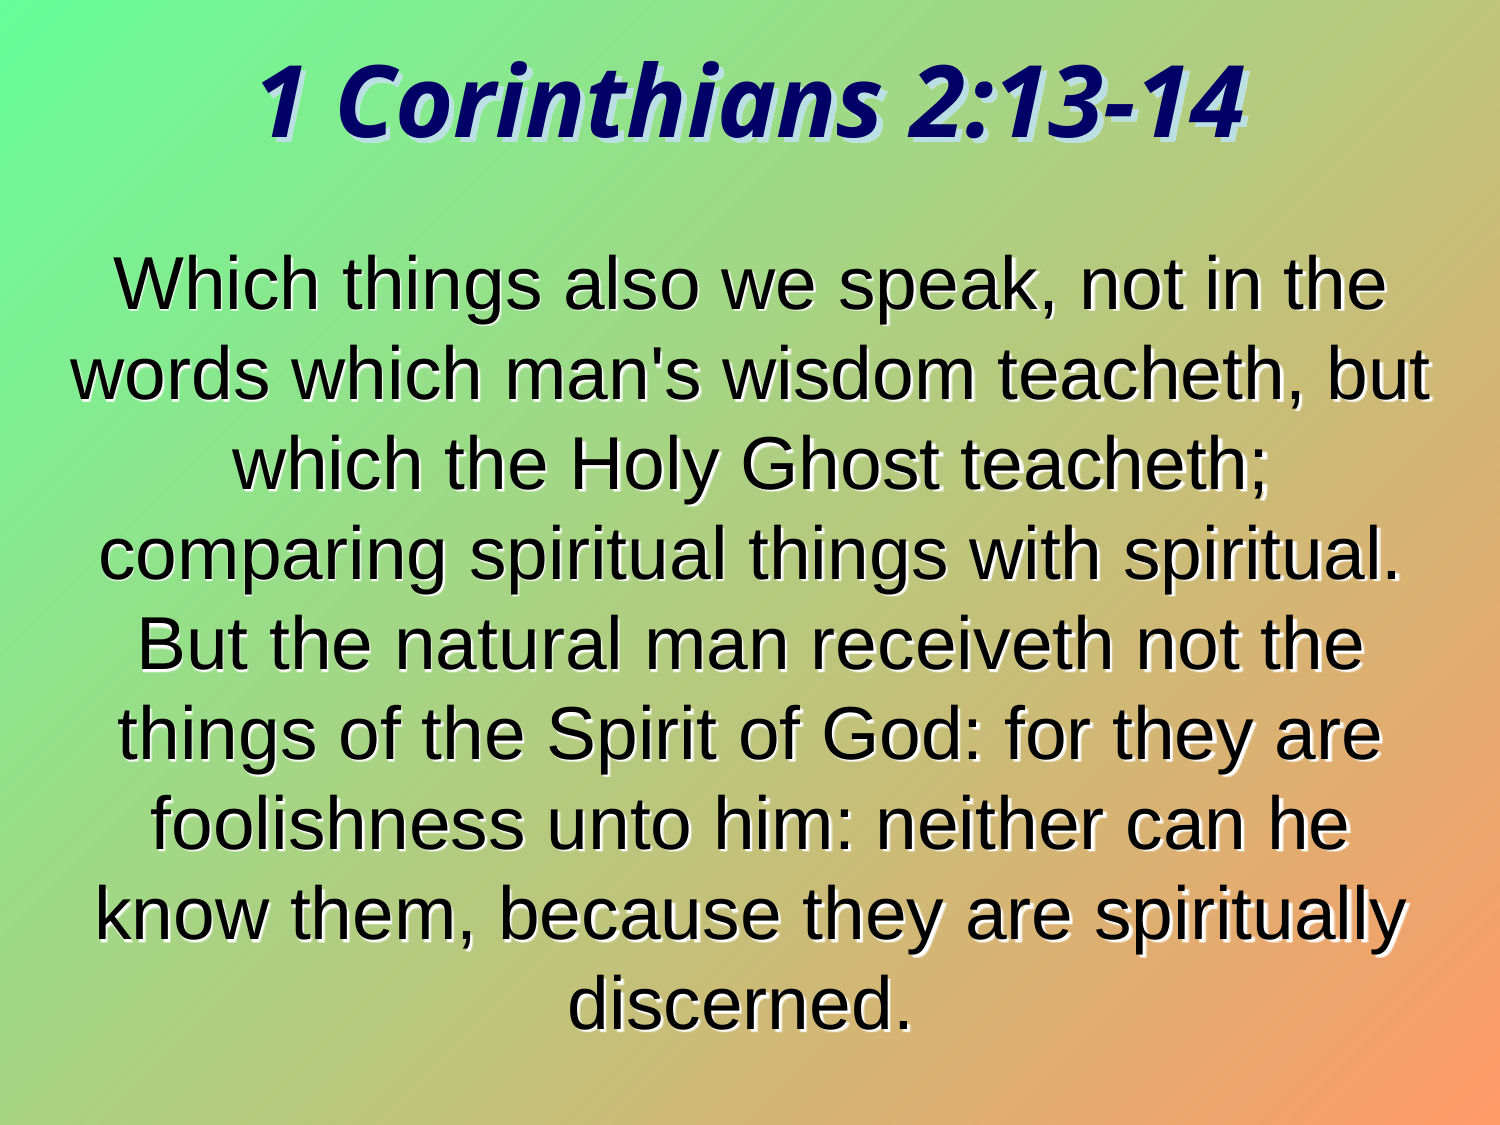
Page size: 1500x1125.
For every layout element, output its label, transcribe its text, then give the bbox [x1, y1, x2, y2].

text_box Which things also we speak, not in the words which man's wisdom teacheth, but which the Holy Ghost teacheth; comparing spiritual things with spiritual. But the natural man receiveth not the things of the Spirit of God: for they are foolishness unto him: neither can he know them, because they are spiritually discerned. [53, 227, 1449, 1053]
text_box 1 Corinthians 2:13-14 [0, 29, 1500, 165]
